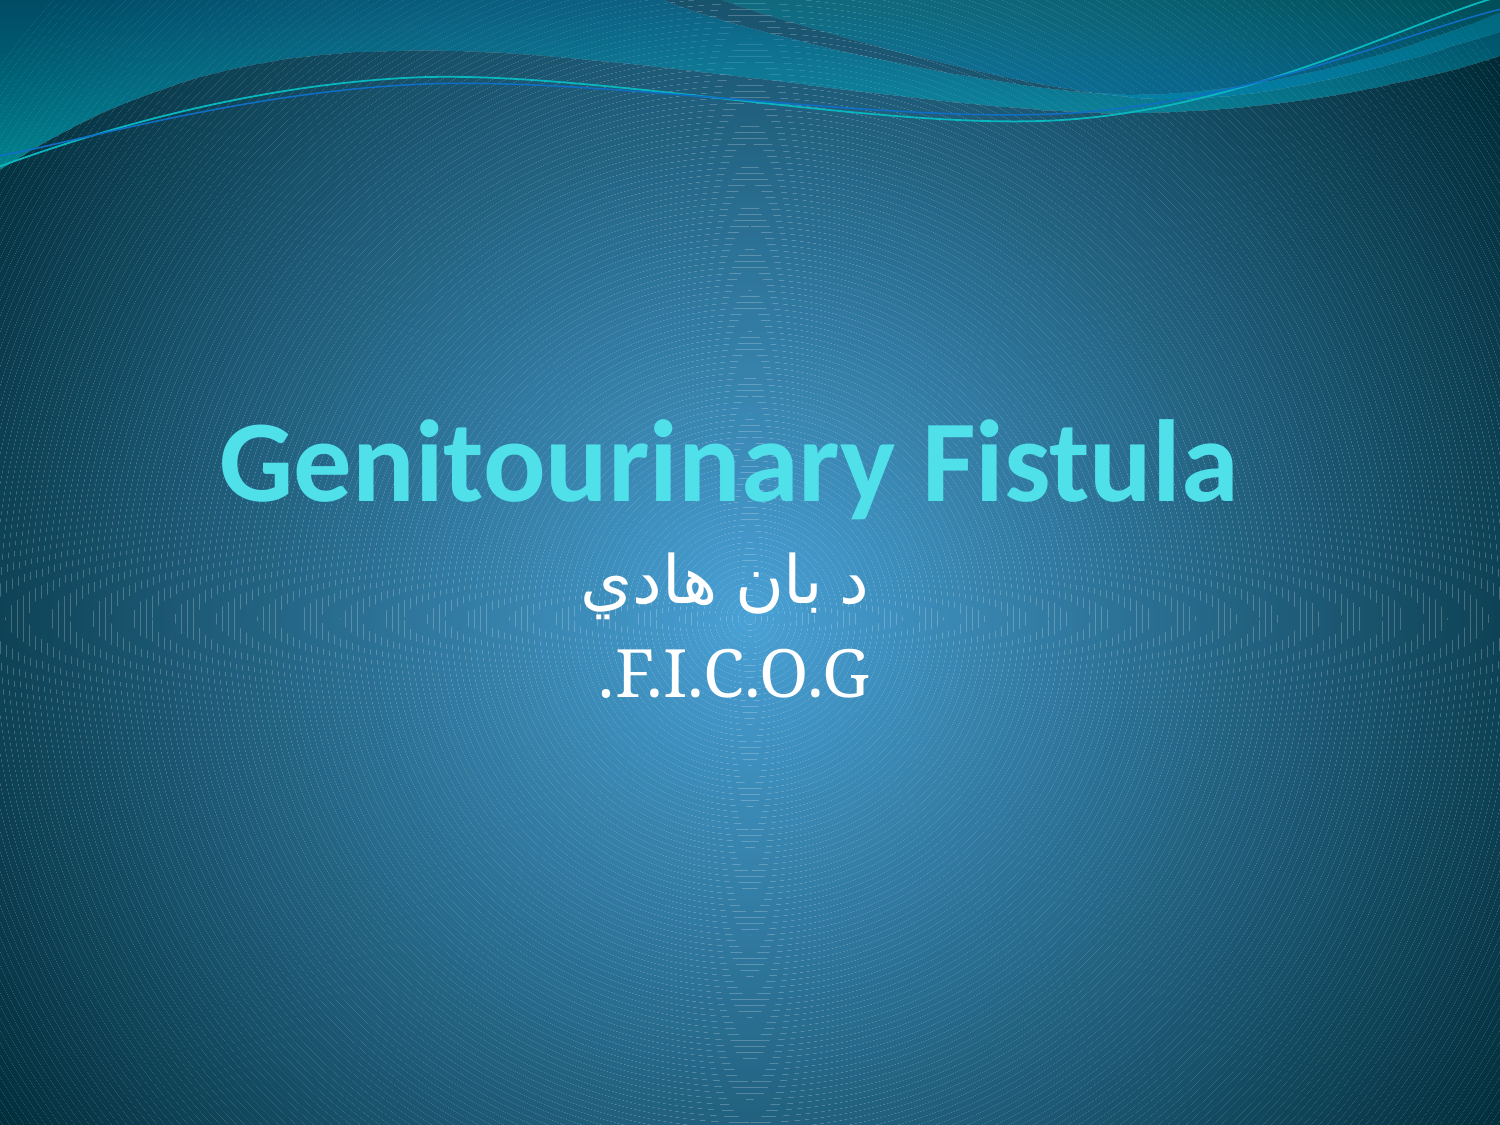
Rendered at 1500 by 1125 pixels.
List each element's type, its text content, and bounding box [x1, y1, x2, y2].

subtitle د بان هادي F.I.C.O.G. [87, 529, 1376, 818]
title Genitourinary Fistula [87, 224, 1376, 525]
